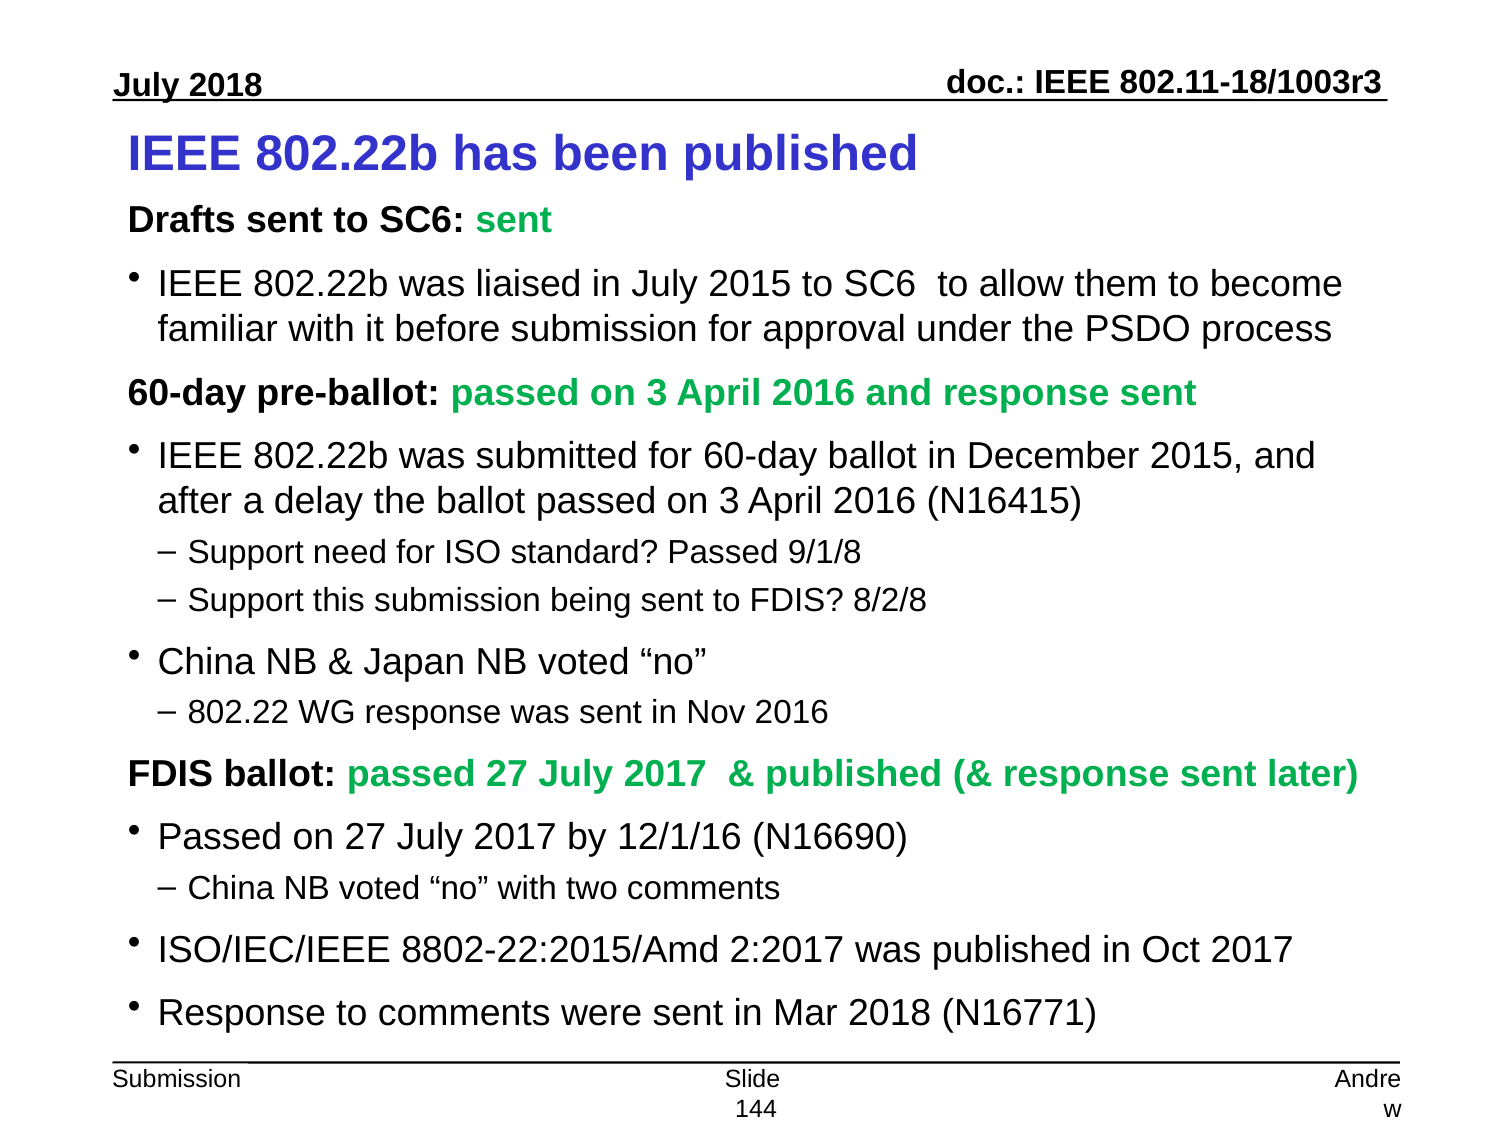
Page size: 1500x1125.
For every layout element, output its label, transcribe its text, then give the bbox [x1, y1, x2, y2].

slide_number Slide 144 [709, 1061, 803, 1093]
footer Andrew Myles, Cisco [1320, 1061, 1402, 1093]
title IEEE 802.22b has been published [112, 112, 1388, 187]
list Drafts sent to SC6: sent IEEE 802.22b was liaised in July 2015 to SC6 to allow them to become familiar with it before submission for approval under the PSDO process 60-day pre-ballot: passed on 3 April 2016 and response sent IEEE 802.22b was submitted for 60-day ballot in December 2015, and after a delay the ballot passed on 3 April 2016 (N16415) Support need for ISO standard? Passed 9/1/8 Support this submission being sent to FDIS? 8/2/8 China NB & Japan NB voted “no” 802.22 WG response was sent in Nov 2016 FDIS ballot: passed 27 July 2017 & published (& response sent later) Passed on 27 July 2017 by 12/1/16 (N16690) China NB voted “no” with two comments ISO/IEC/IEEE 8802-22:2015/Amd 2:2017 was published in Oct 2017 Response to comments were sent in Mar 2018 (N16771) [112, 187, 1388, 863]
